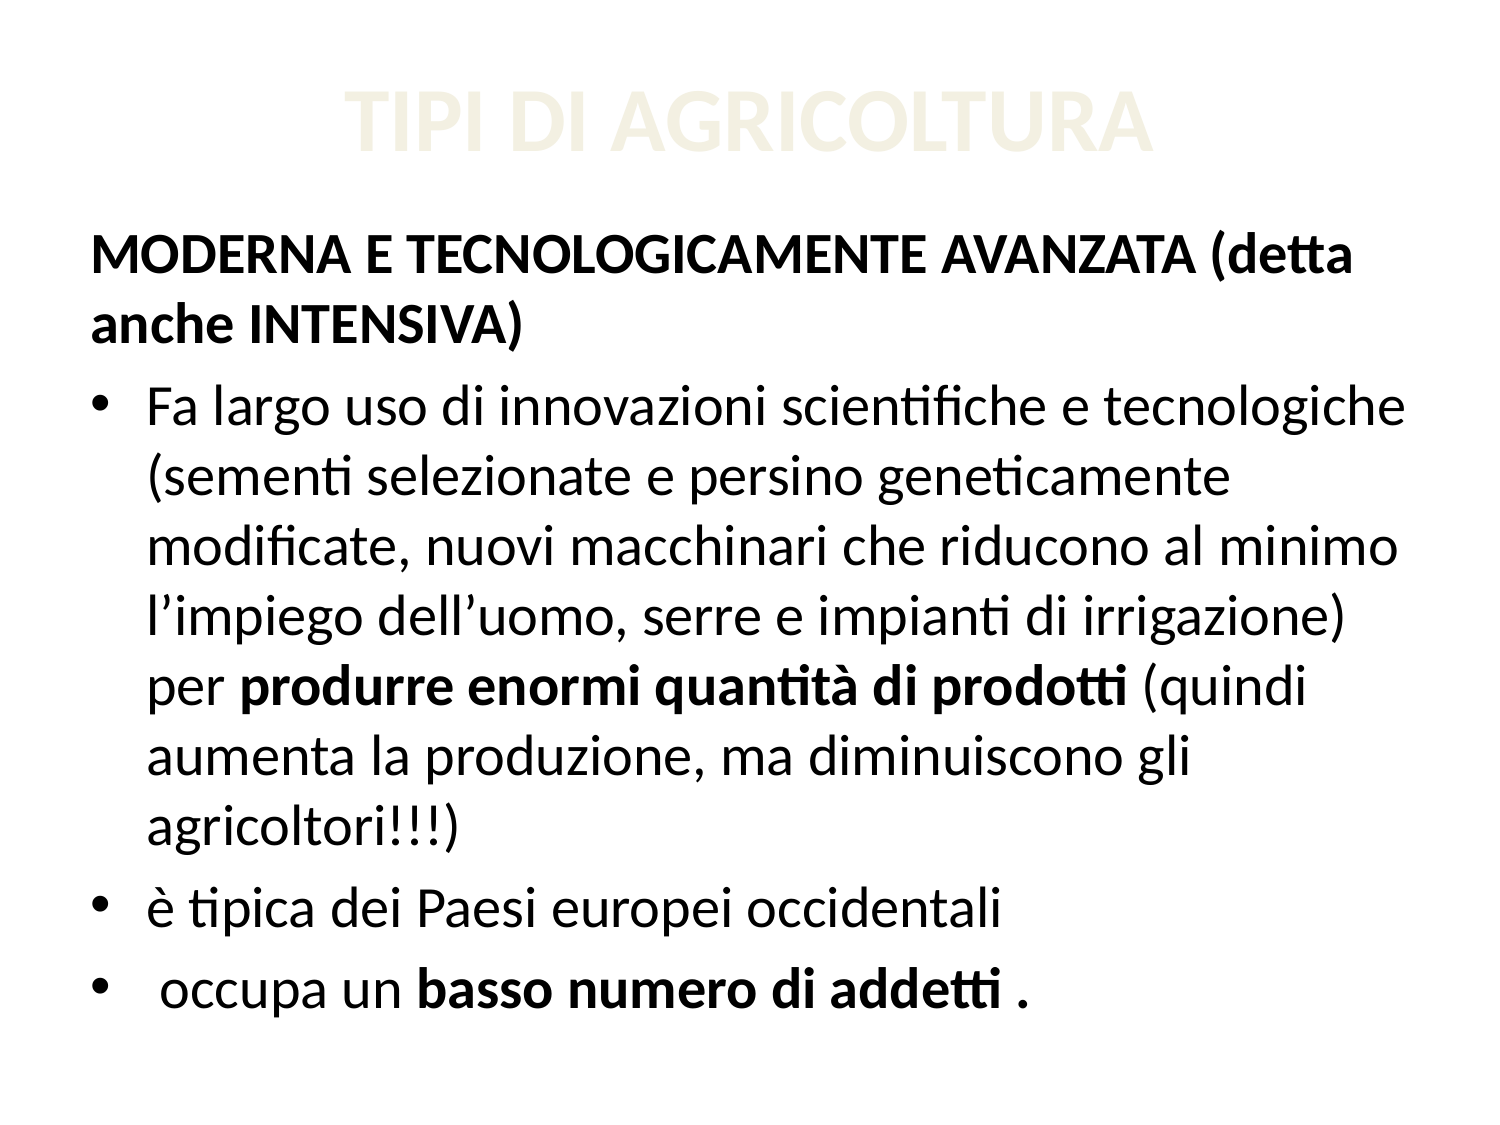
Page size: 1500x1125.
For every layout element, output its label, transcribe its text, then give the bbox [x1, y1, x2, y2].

list MODERNA E TECNOLOGICAMENTE AVANZATA (detta anche INTENSIVA) Fa largo uso di innovazioni scientifiche e tecnologiche (sementi selezionate e persino geneticamente modificate, nuovi macchinari che riducono al minimo l’impiego dell’uomo, serre e impianti di irrigazione) per produrre enormi quantità di prodotti (quindi aumenta la produzione, ma diminuiscono gli agricoltori!!!) è tipica dei Paesi europei occidentali occupa un basso numero di addetti . [75, 208, 1425, 1012]
title TIPI DI AGRICOLTURA [75, 45, 1425, 185]
